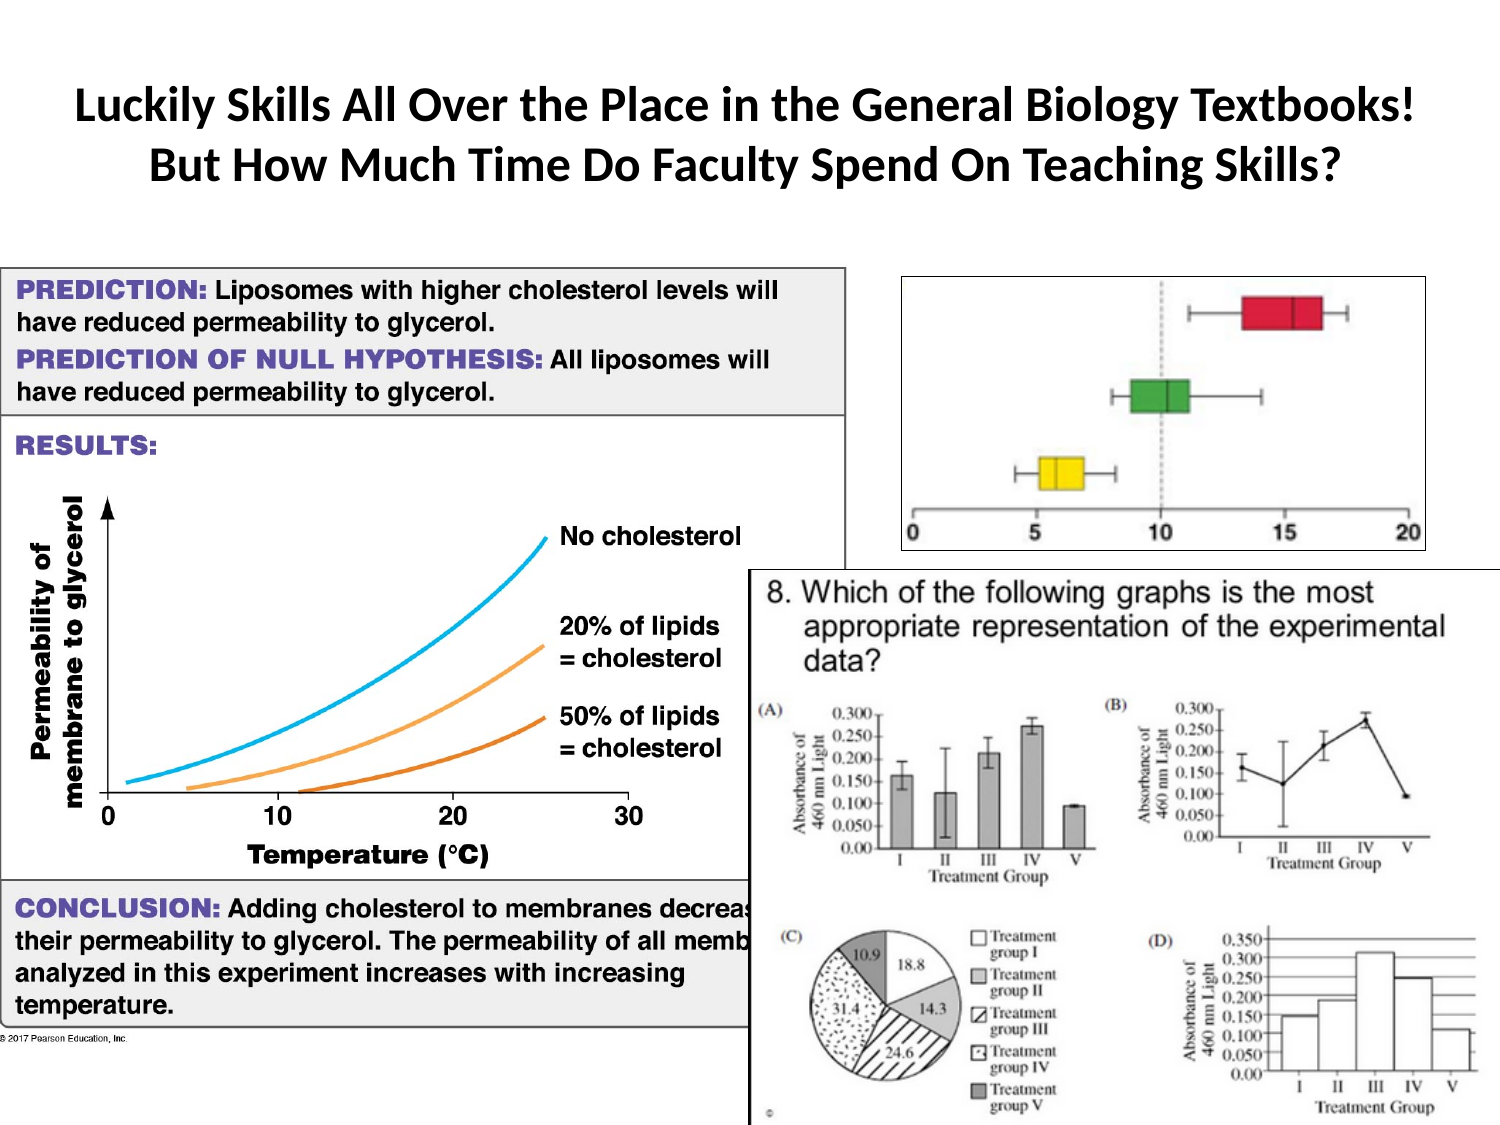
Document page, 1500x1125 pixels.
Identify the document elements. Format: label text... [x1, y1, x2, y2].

picture [901, 276, 1426, 551]
picture [0, 262, 1500, 1125]
text_box Luckily Skills All Over the Place in the General Biology Textbooks! But How Much Time Do Faculty Spend On Teaching Skills? [59, 63, 1433, 199]
